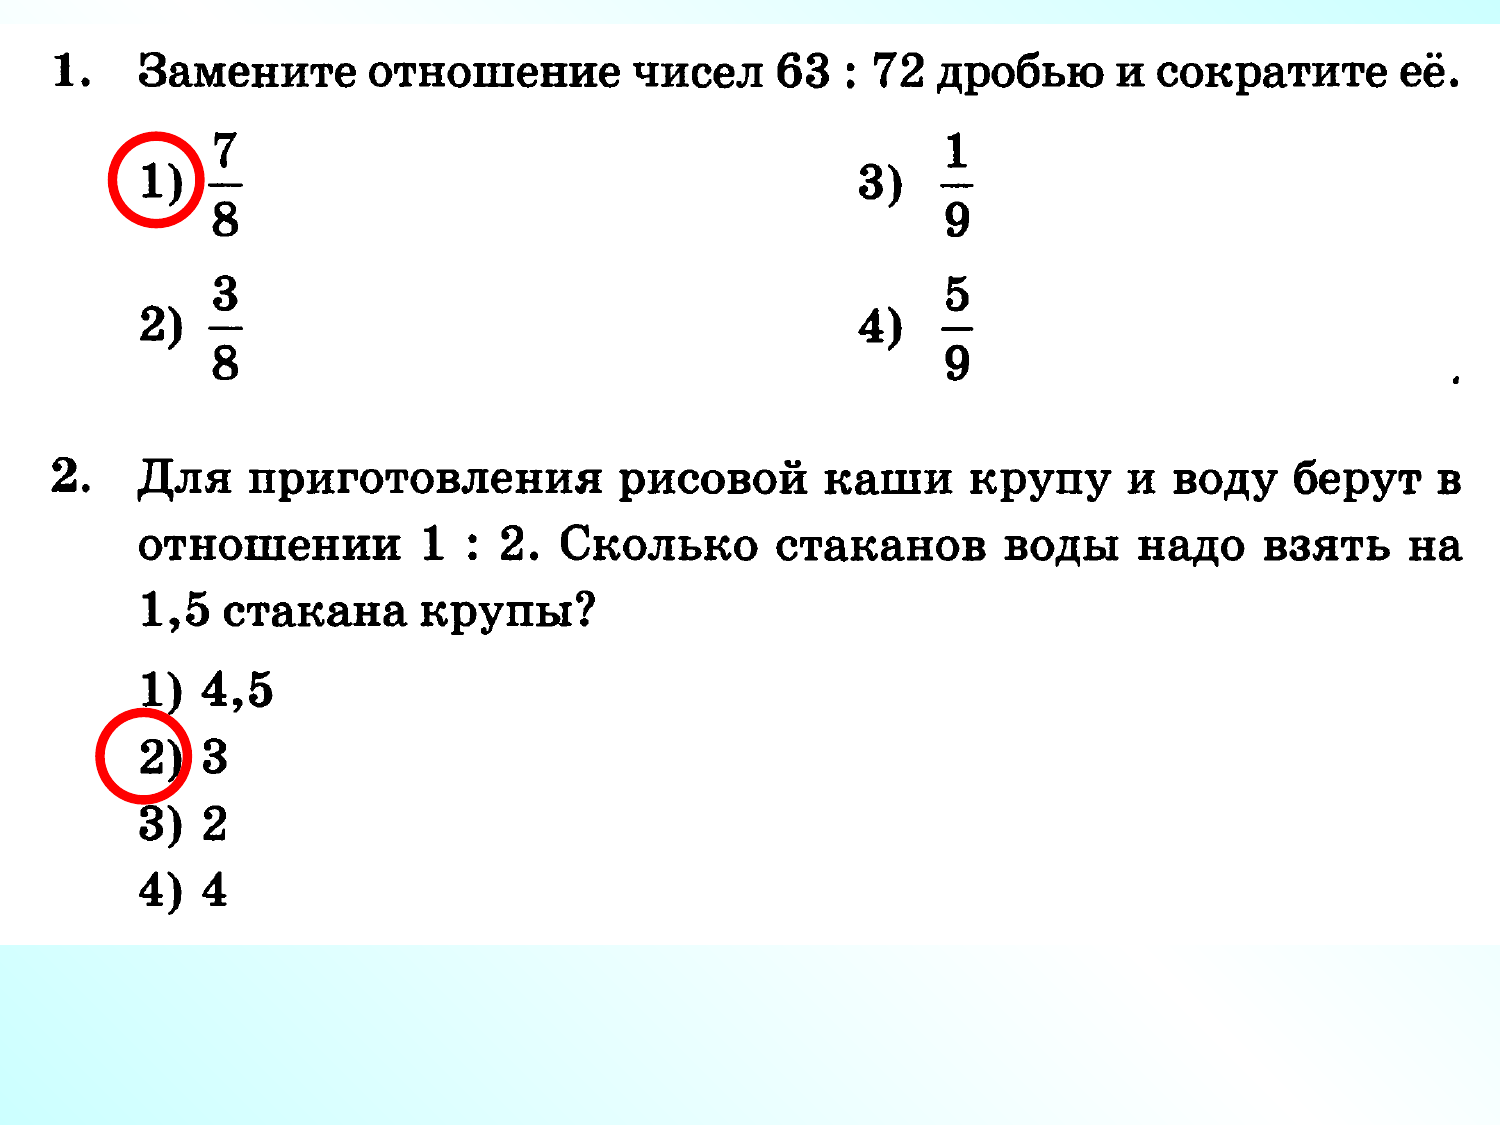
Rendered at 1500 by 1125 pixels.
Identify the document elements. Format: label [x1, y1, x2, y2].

picture [0, 24, 1500, 945]
